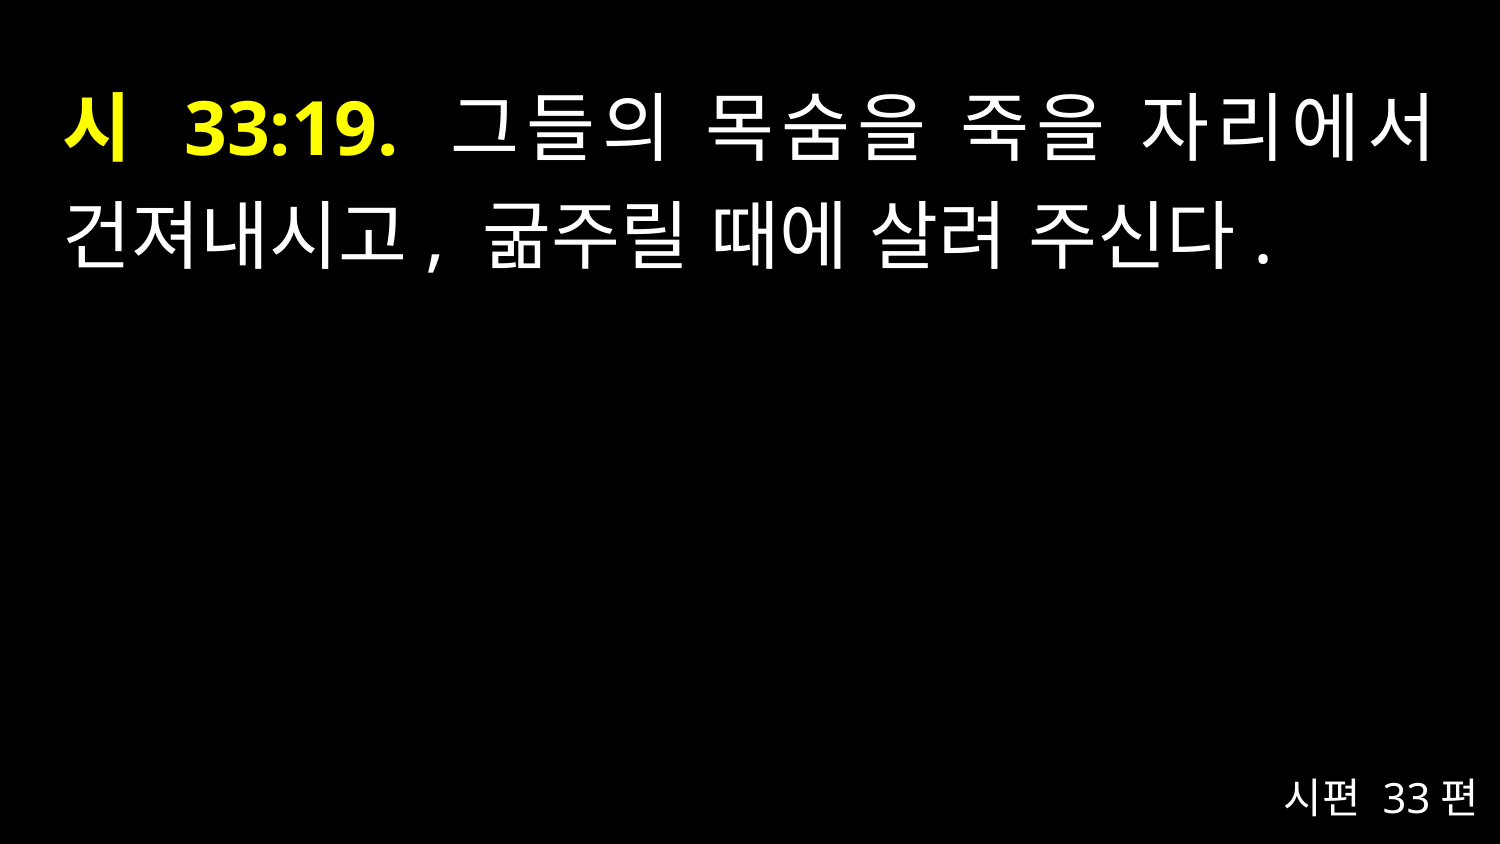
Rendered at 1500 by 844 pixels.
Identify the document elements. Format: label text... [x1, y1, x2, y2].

subtitle 시편 33편 [916, 770, 1500, 844]
title 시 33:19. 그들의 목숨을 죽을 자리에서 건져내시고, 굶주릴 때에 살려 주신다. [0, 0, 1500, 844]
